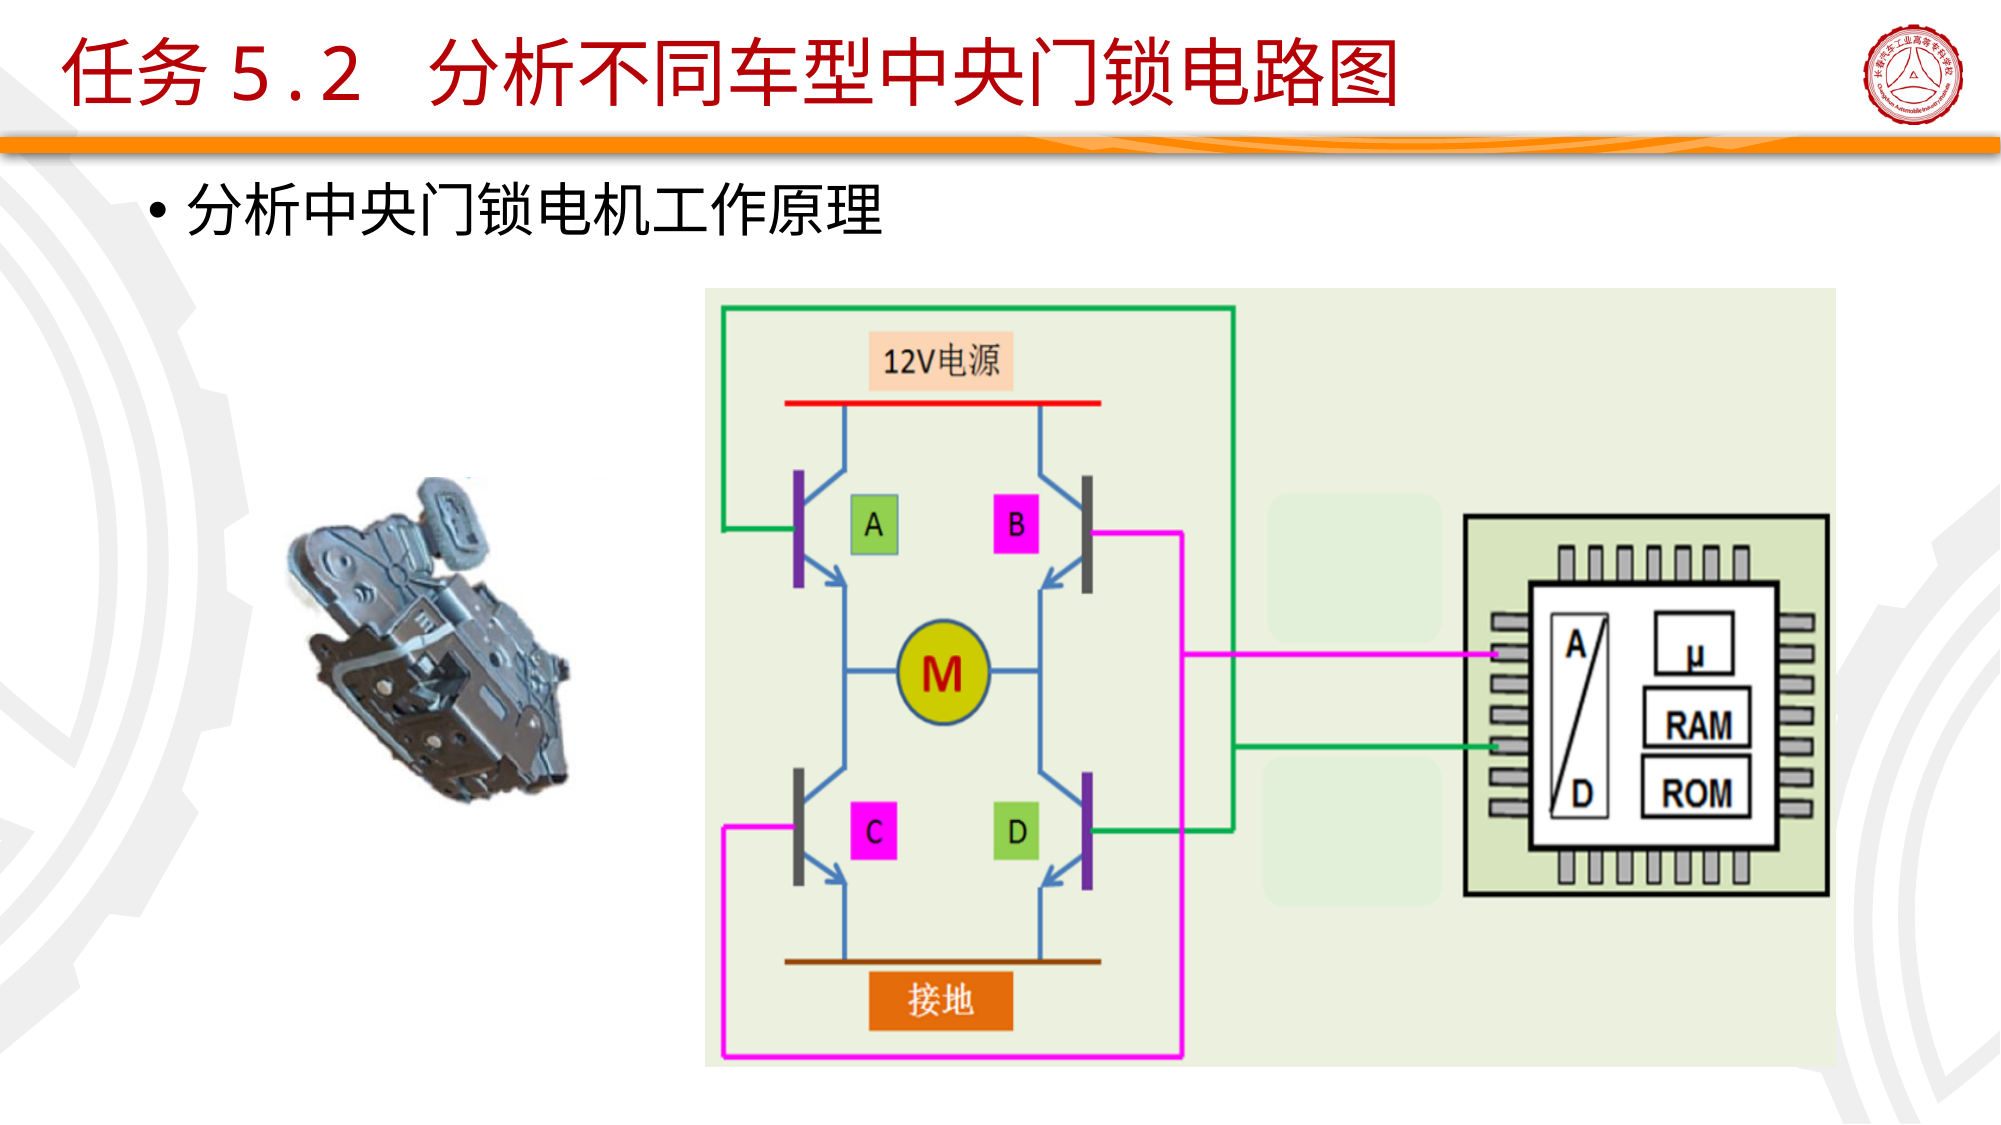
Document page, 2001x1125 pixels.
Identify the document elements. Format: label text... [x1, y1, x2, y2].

picture [254, 477, 610, 808]
list 分析中央门锁电机工作原理 [132, 173, 1641, 261]
picture [705, 288, 1836, 1067]
title 任务5.2 分析不同车型中央门锁电路图 [45, 28, 1554, 128]
picture [1863, 24, 1963, 125]
